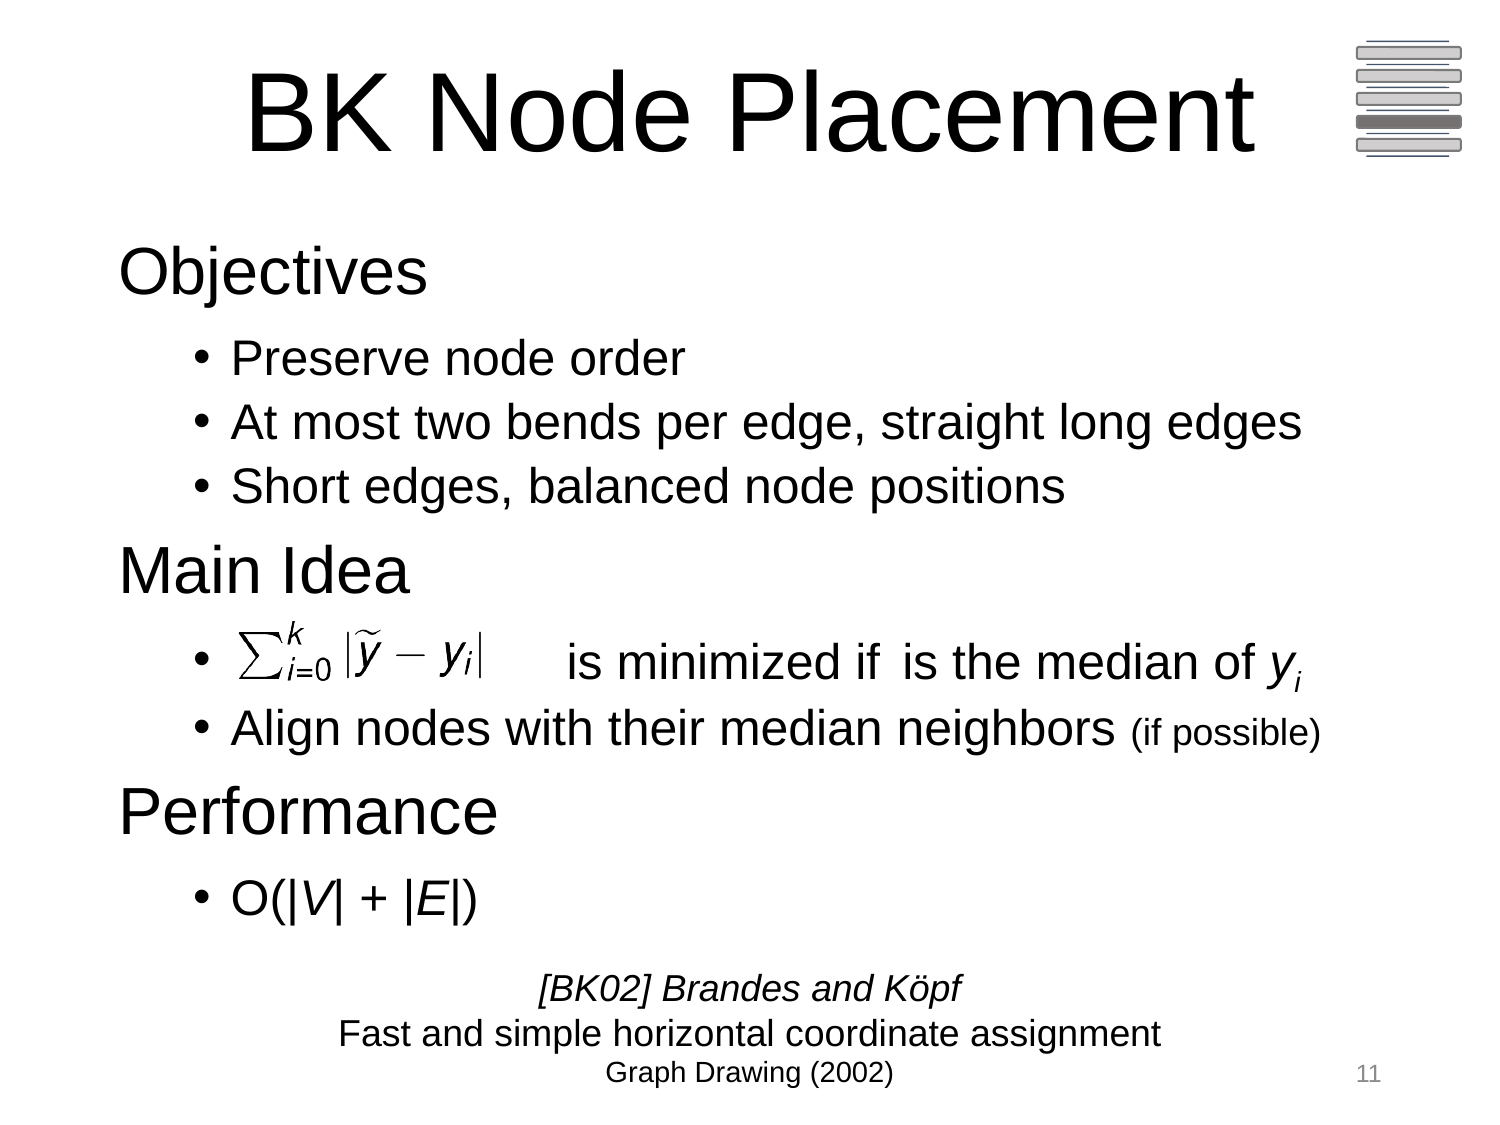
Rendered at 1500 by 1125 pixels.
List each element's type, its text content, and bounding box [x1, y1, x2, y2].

title BK Node Placement [103, 37, 1397, 193]
slide_number 10 [1059, 1042, 1397, 1103]
text_box [BK02] Brandes and Köpf Fast and simple horizontal coordinate assignment Graph Drawing (2002) [224, 956, 1275, 1096]
picture [238, 621, 481, 681]
